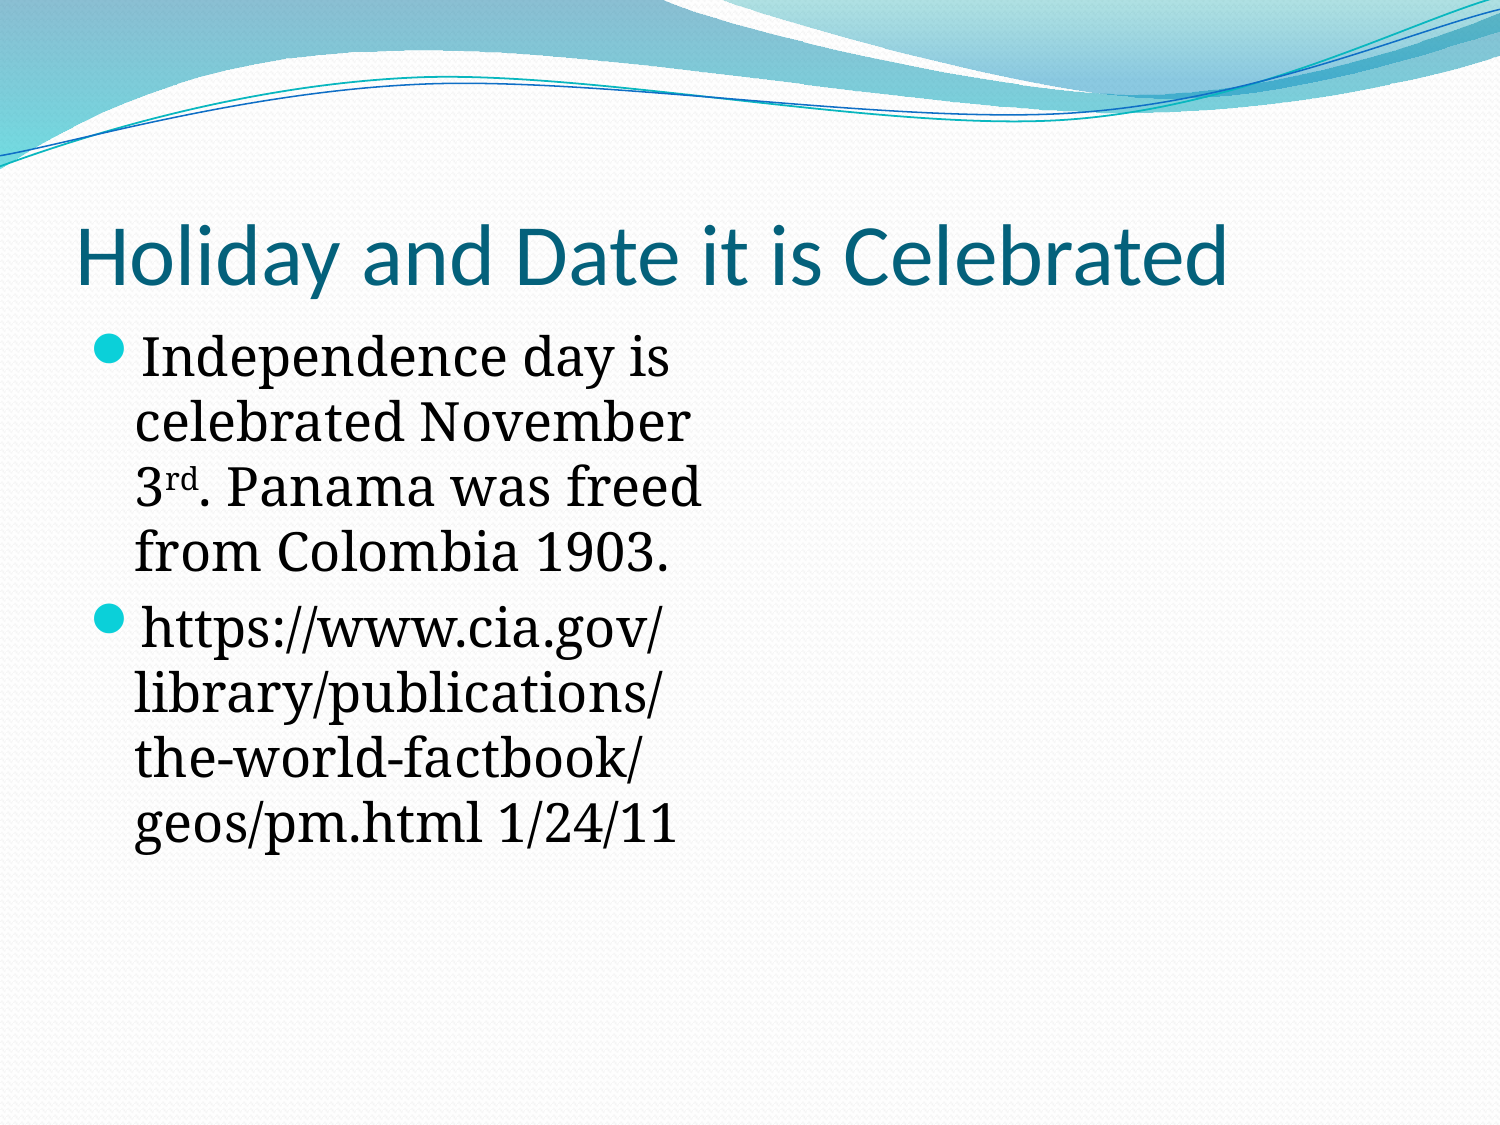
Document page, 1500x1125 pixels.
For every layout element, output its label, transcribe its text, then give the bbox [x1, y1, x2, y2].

list Independence day is celebrated November 3rd. Panama was freed from Colombia 1903. https://www.cia.gov/library/publications/the-world-factbook/geos/pm.html 1/24/11 [75, 314, 738, 1043]
title Holiday and Date it is Celebrated [75, 115, 1425, 303]
